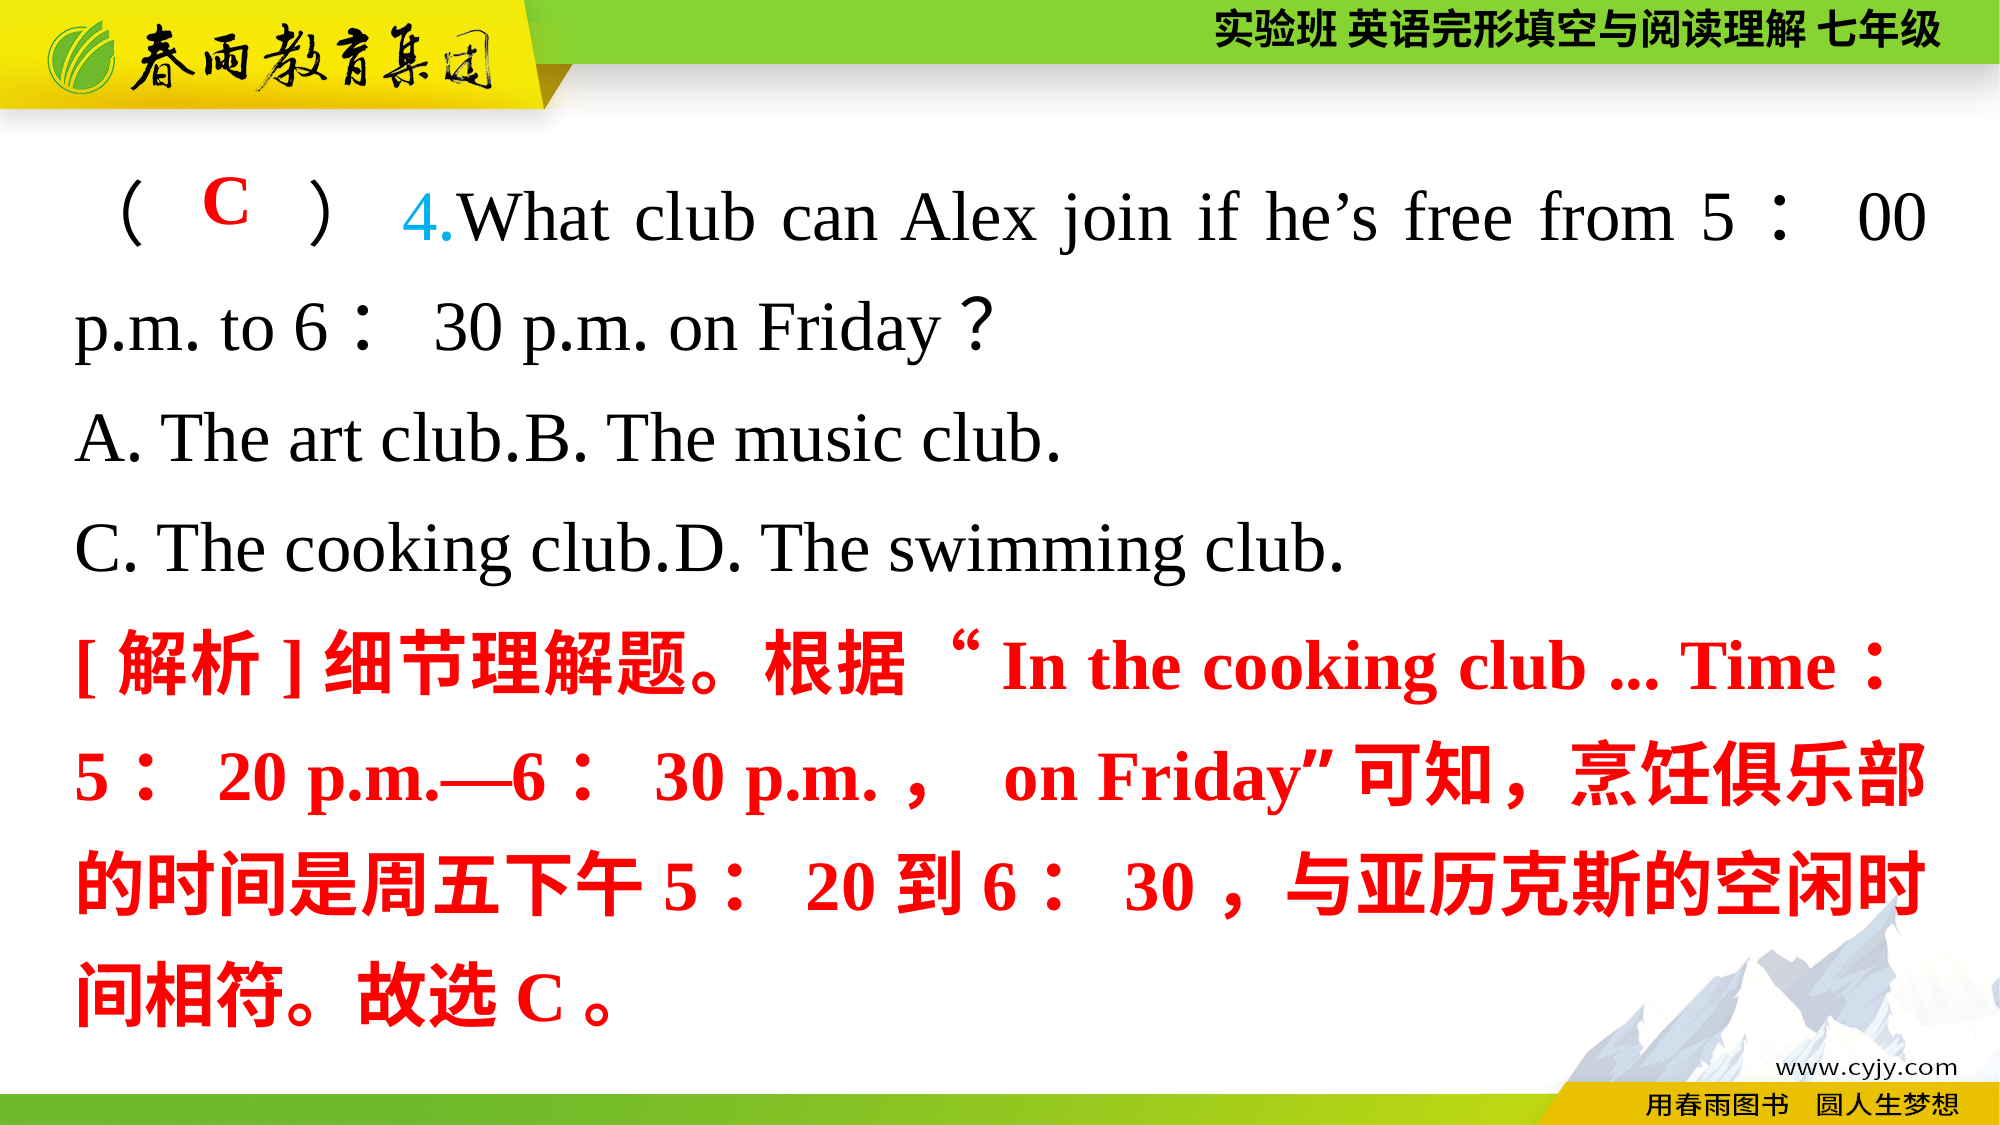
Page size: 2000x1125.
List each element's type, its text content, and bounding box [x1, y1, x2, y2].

text_box [解析]细节理解题。根据“In the cooking club ... Time： 5：20 p.m.—6：30 p.m.， on Friday”可知，烹饪俱乐部的时间是周五下午5：20到6：30，与亚历克斯的空闲时间相符。故选C。 [59, 586, 1944, 1043]
list （ ）4.What club can Alex join if he’s free from 5：00 p.m. to 6：30 p.m. on Friday？ A. The art club. B. The music club. C. The cooking club. D. The swimming club. [59, 136, 1944, 586]
text_box C [186, 146, 268, 247]
picture [0, 0, 2000, 1125]
